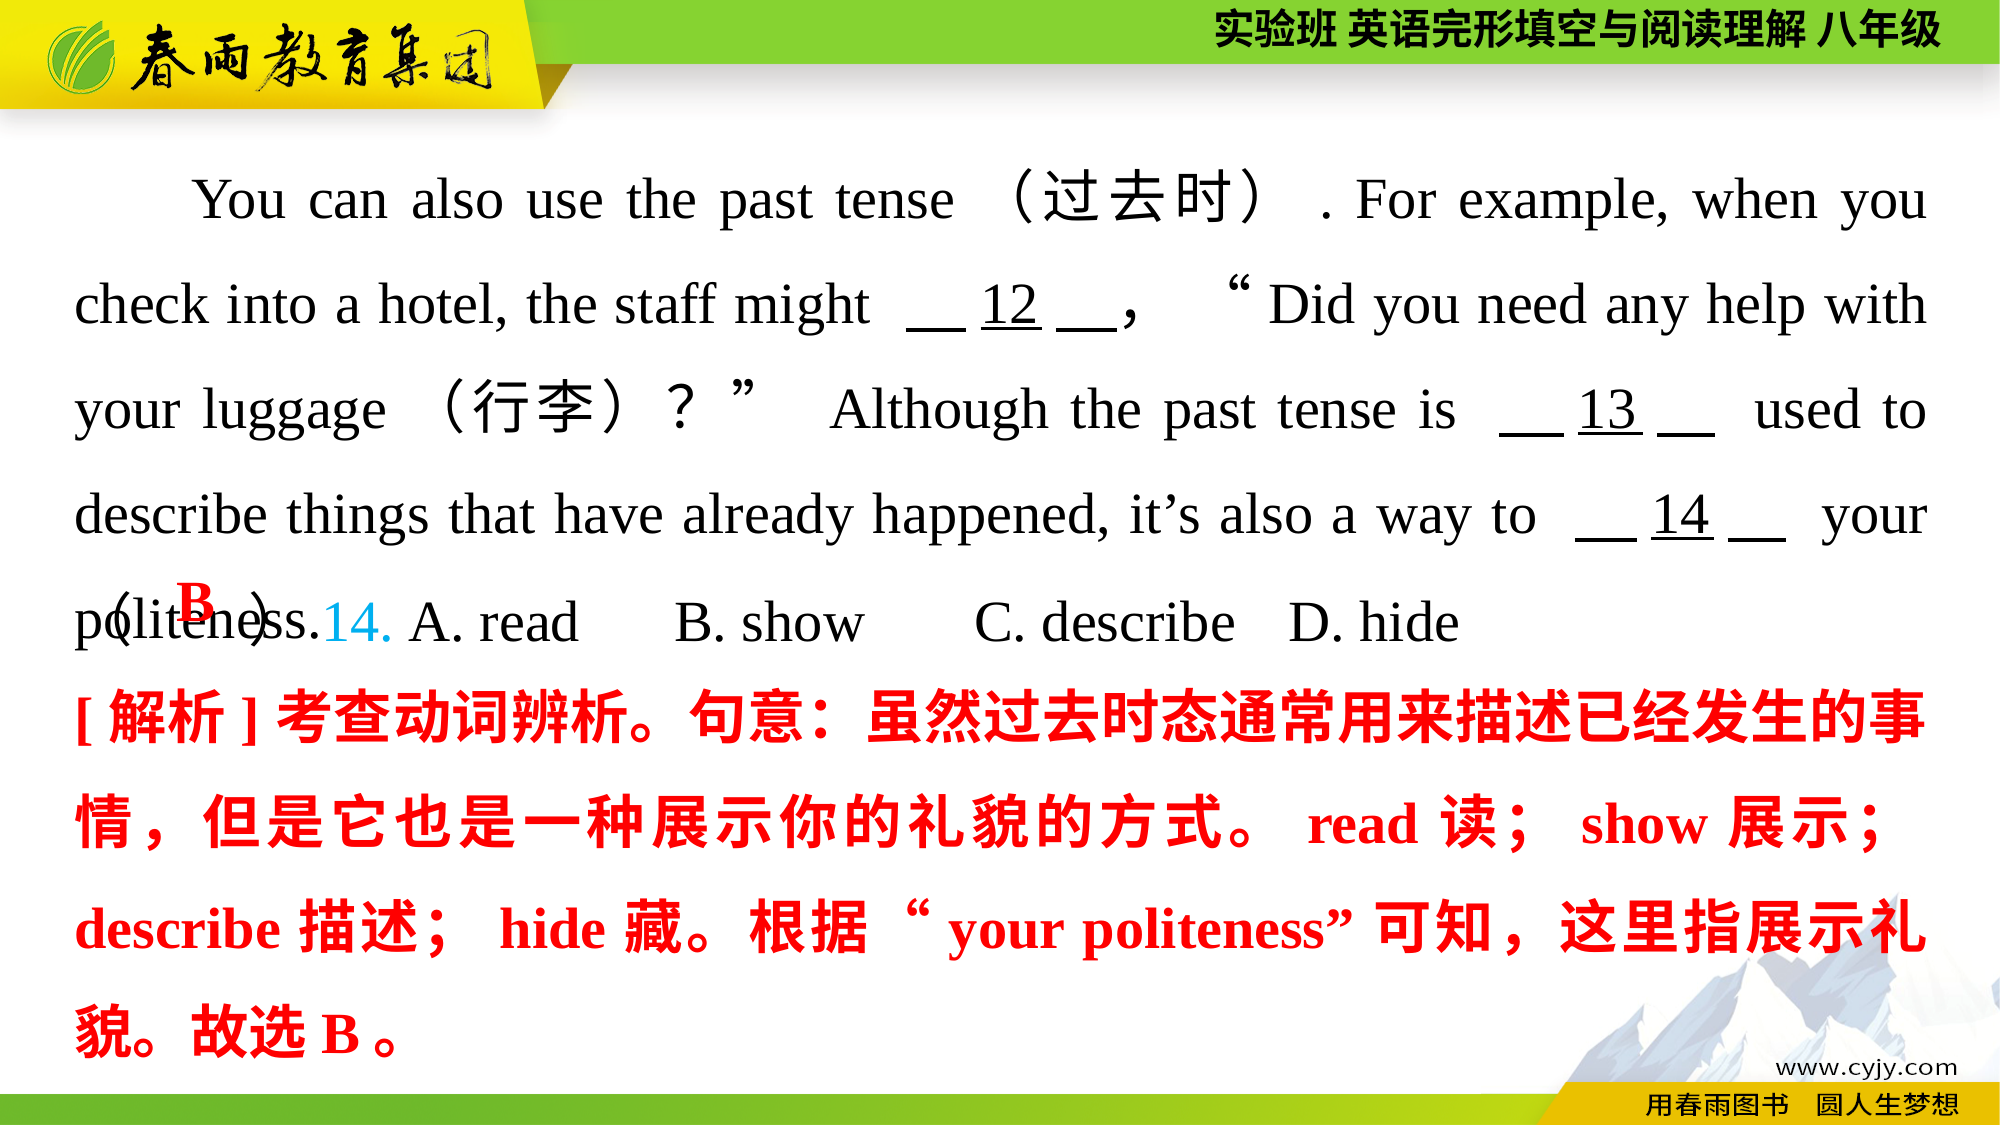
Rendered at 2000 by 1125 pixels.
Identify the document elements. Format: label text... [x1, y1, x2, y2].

picture [0, 0, 2000, 1125]
text_box [解析]考查动词辨析。句意：虽然过去时态通常用来描述已经发生的事情，但是它也是一种展示你的礼貌的方式。read读；show展示；describe描述；hide藏。根据“your politeness”可知，这里指展示礼貌。故选B。 [59, 637, 1944, 1073]
text_box （ ）14. A. read B. show C. describe D. hide [59, 540, 1944, 637]
list You can also use the past tense（过去时）. For example, when you check into a hotel, the staff might 12 ， “Did you need any help with your luggage（行李）？” Although the past tense is 13 used to describe things that have already happened, it’s also a way to 14 your politeness. [59, 117, 1944, 540]
text_box B [161, 555, 231, 637]
